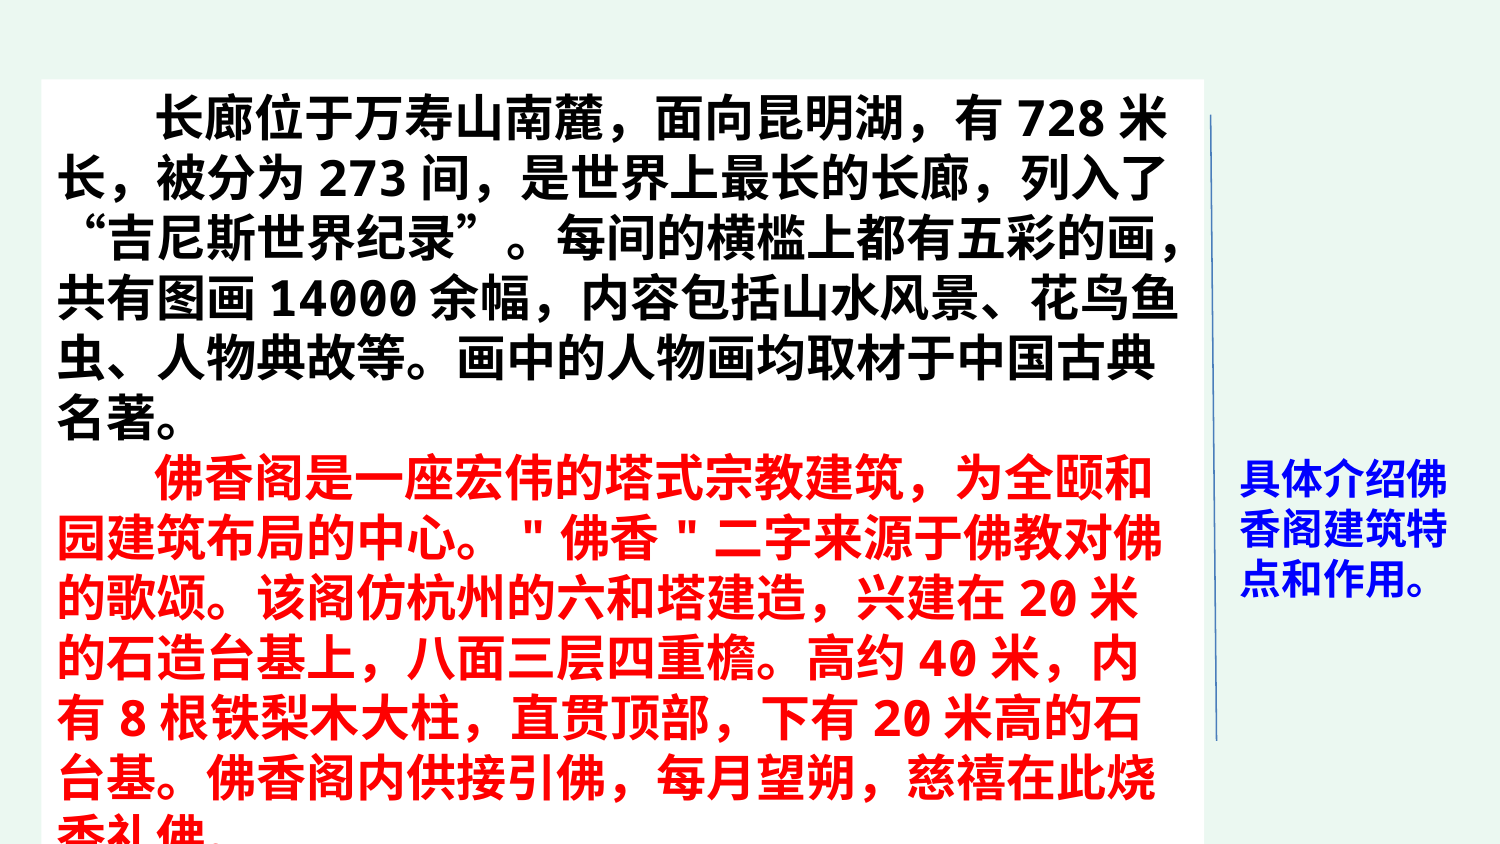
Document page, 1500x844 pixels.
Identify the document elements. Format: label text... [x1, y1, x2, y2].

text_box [1210, 114, 1217, 741]
text_box 具体介绍佛香阁建筑特点和作用。 [1225, 445, 1474, 611]
text_box 长廊位于万寿山南麓，面向昆明湖，有728米长，被分为273间，是世界上最长的长廊，列入了“吉尼斯世界纪录”。每间的横槛上都有五彩的画，共有图画14000余幅，内容包括山水风景、花鸟鱼虫、人物典故等。画中的人物画均取材于中国古典名著。 佛香阁是一座宏伟的塔式宗教建筑，为全颐和园建筑布局的中心。"佛香"二字来源于佛教对佛的歌颂。该阁仿杭州的六和塔建造，兴建在20米的石造台基上，八面三层四重檐。高约40米，内有8根铁梨木大柱，直贯顶部，下有20米高的石台基。佛香阁内供接引佛，每月望朔，慈禧在此烧香礼佛。 [41, 79, 1205, 844]
